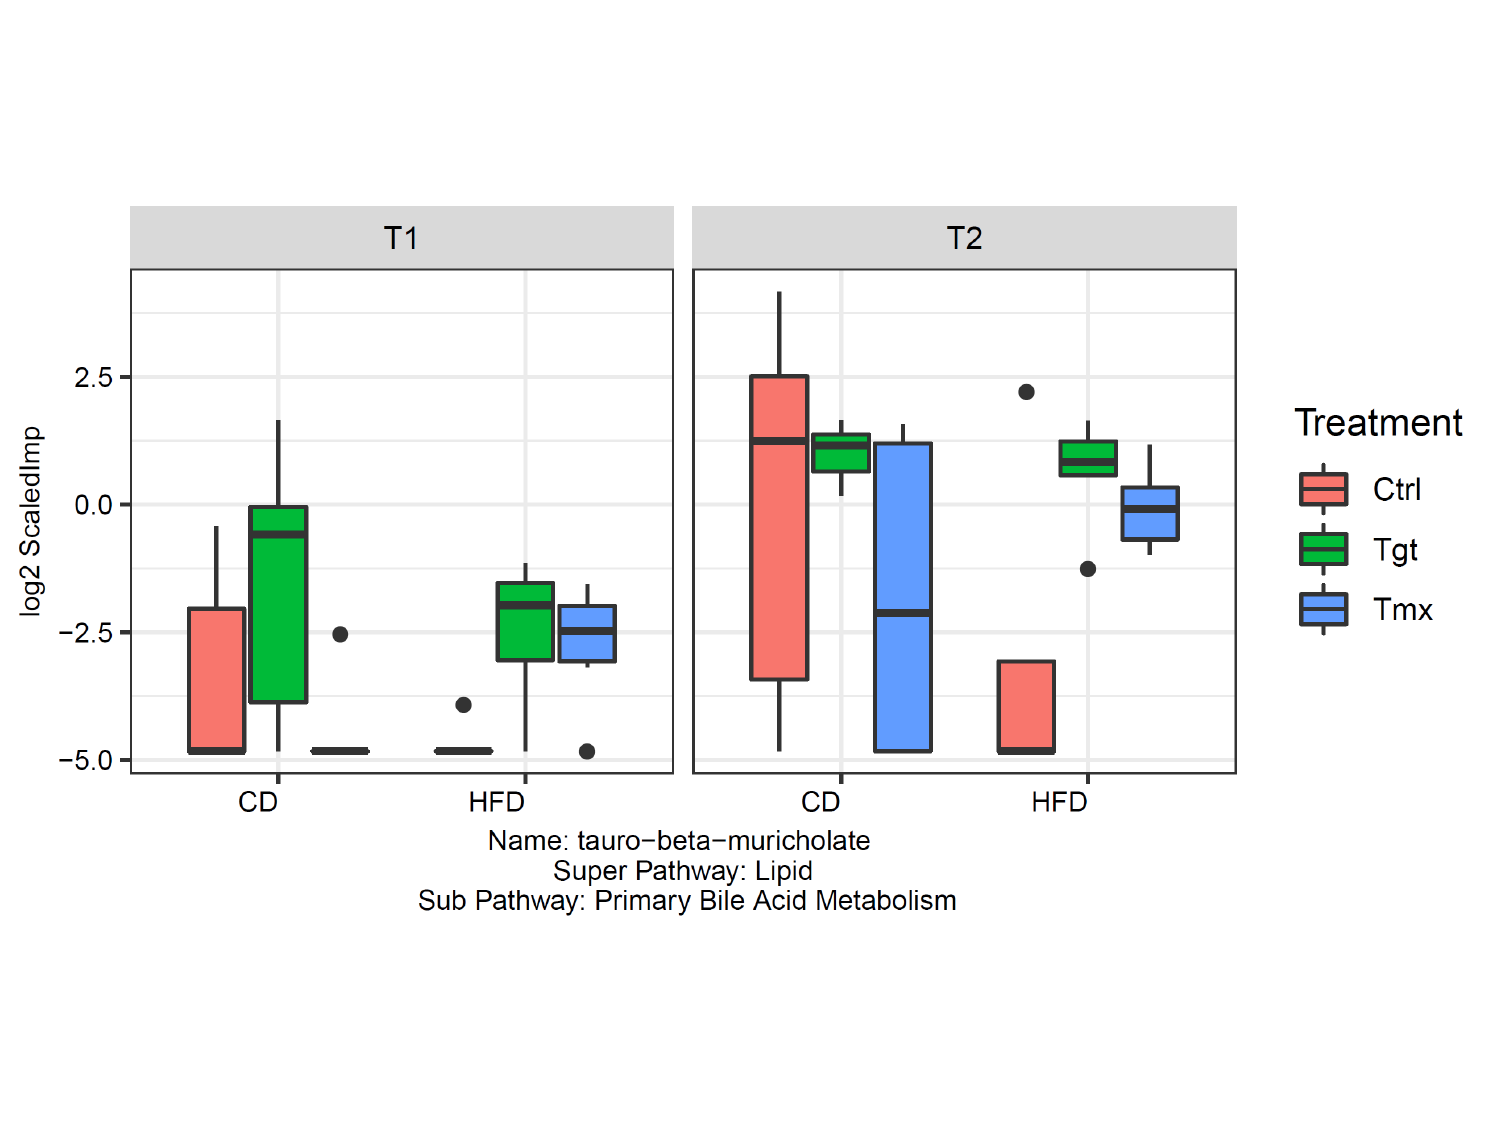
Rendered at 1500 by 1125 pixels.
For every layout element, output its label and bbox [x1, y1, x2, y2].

picture [0, 187, 1500, 938]
